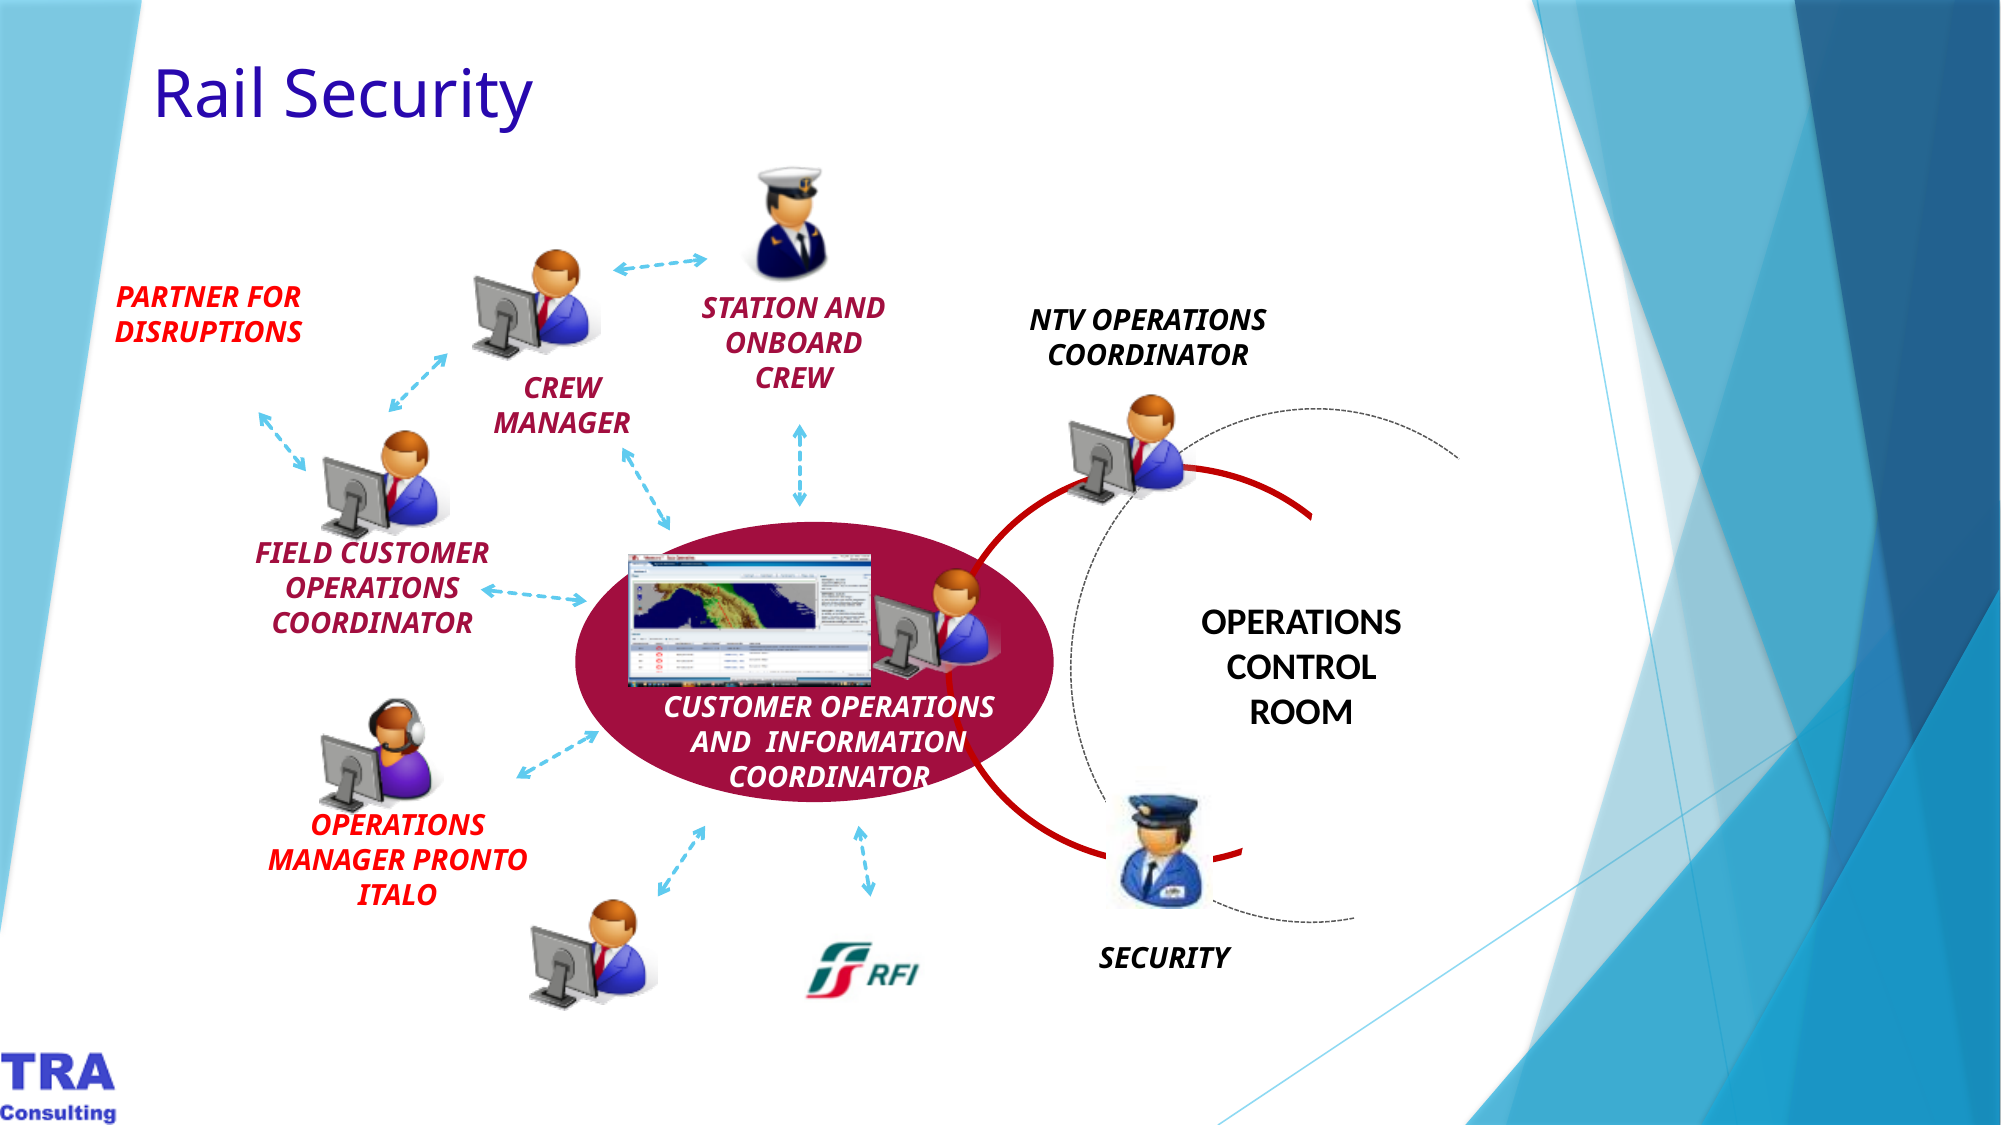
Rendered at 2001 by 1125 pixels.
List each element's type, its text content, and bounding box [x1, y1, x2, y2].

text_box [657, 825, 706, 898]
text_box NTV OPERATIONS COORDINATOR [1012, 294, 1284, 379]
text_box PARTNER FOR DISRUPTIONS [87, 270, 330, 356]
picture [320, 411, 451, 542]
text_box [573, 575, 634, 756]
picture [628, 550, 1001, 687]
picture [314, 688, 445, 818]
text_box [858, 825, 872, 898]
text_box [612, 258, 709, 271]
text_box [662, 520, 960, 552]
picture [718, 151, 845, 289]
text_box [387, 352, 449, 413]
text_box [621, 447, 671, 531]
picture [0, 1050, 118, 1125]
text_box SECURITY [988, 931, 1340, 982]
picture [1106, 766, 1214, 909]
picture [470, 231, 601, 362]
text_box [480, 589, 588, 602]
text_box [1070, 408, 1460, 923]
text_box CREW MANAGER [454, 361, 670, 447]
text_box STATION AND ONBOARD CREW [669, 282, 918, 402]
text_box OPERATIONS CONTROL ROOM [1165, 589, 1438, 740]
text_box [1239, 432, 1537, 878]
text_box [258, 411, 307, 472]
text_box OPERATIONS MANAGER PRONTO ITALO [232, 798, 564, 919]
text_box FIELD CUSTOMER OPERATIONS COORDINATOR [190, 527, 554, 647]
picture [1066, 376, 1197, 507]
text_box [989, 491, 1117, 855]
subtitle Rail Security [137, 42, 1412, 223]
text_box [515, 730, 600, 779]
text_box CUSTOMER OPERATIONS AND INFORMATION COORDINATOR [634, 680, 1024, 801]
picture [799, 931, 936, 1012]
picture [528, 881, 659, 1012]
